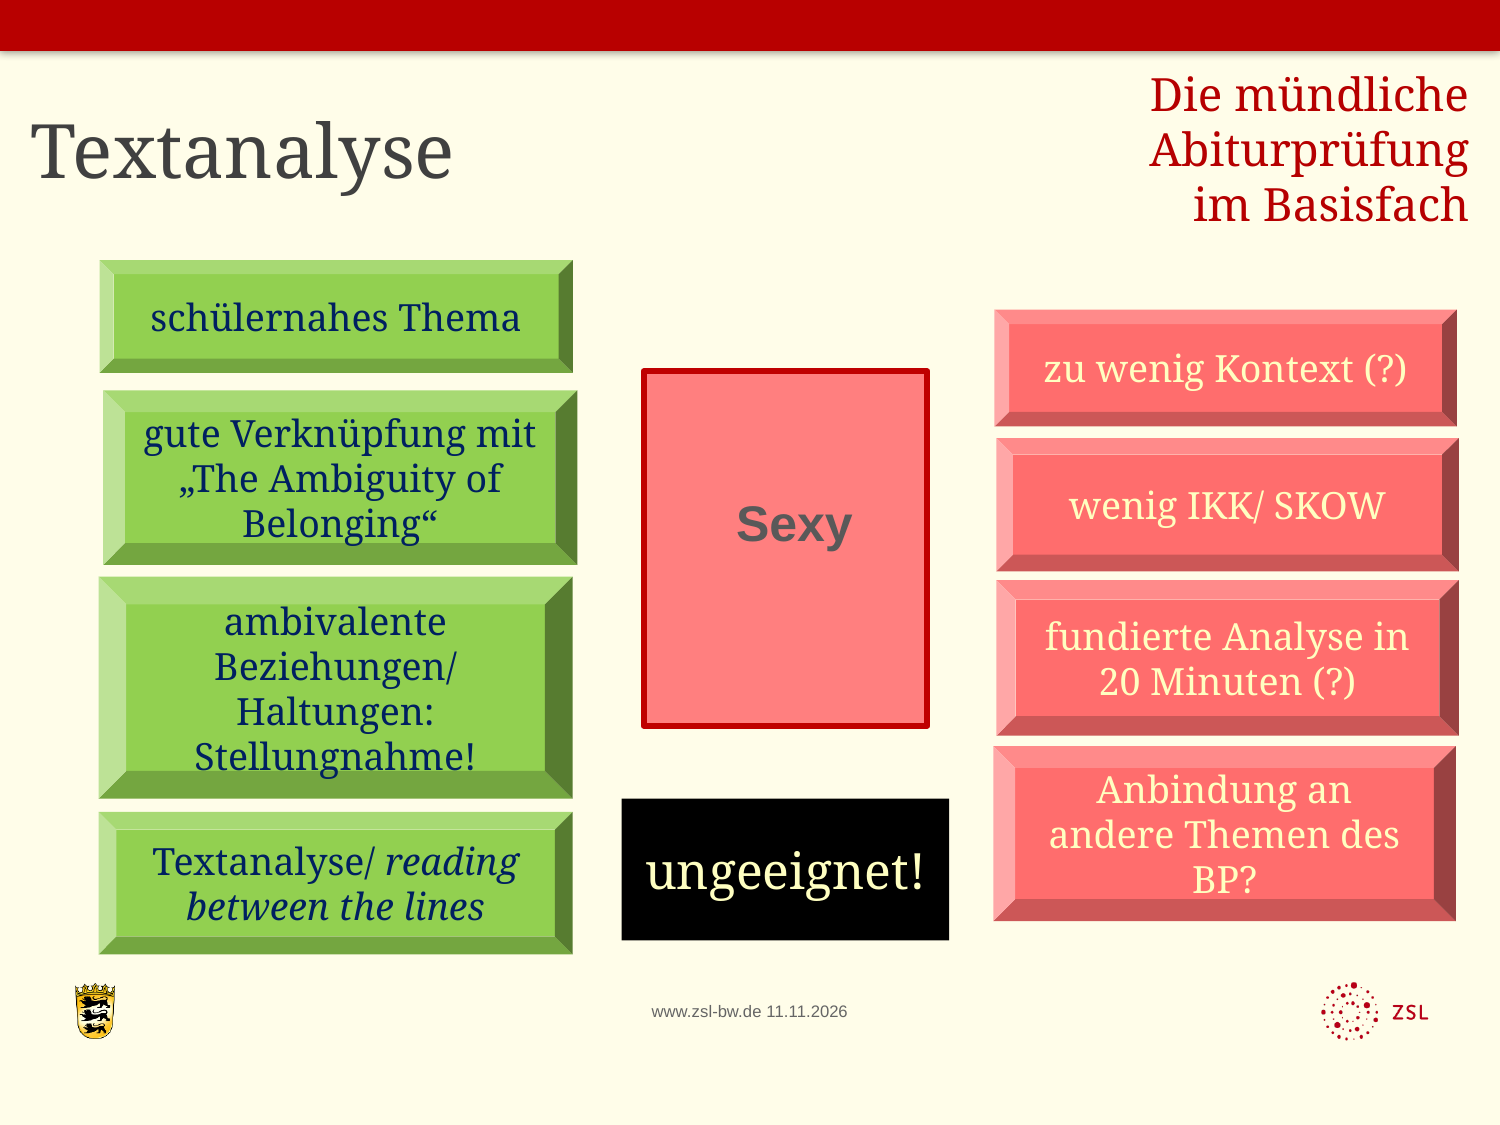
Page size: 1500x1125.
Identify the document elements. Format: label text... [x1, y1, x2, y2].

text_box Anbindung an andere Themen des BP? [992, 744, 1457, 923]
text_box fundierte Analyse in 20 Minuten (?) [995, 579, 1460, 737]
text_box schülernahes Thema [98, 258, 574, 374]
text_box Textanalyse/ reading between the lines [97, 810, 574, 956]
text_box gute Verknüpfung mit „The Ambiguity of Belonging“ [102, 389, 579, 567]
title Textanalyse [15, 60, 1058, 236]
text_box ambivalente Beziehungen/ Haltungen: Stellungnahme! [97, 575, 574, 800]
text_box zu wenig Kontext (?) [993, 308, 1458, 428]
text_box ungeeignet! [621, 798, 950, 941]
text_box Die mündliche Abiturprüfung im Basisfach [1079, 58, 1484, 238]
picture [1320, 981, 1429, 1041]
text_box Sexy [643, 371, 928, 726]
text_box wenig IKK/ SKOW [995, 436, 1460, 573]
picture [73, 981, 117, 1041]
